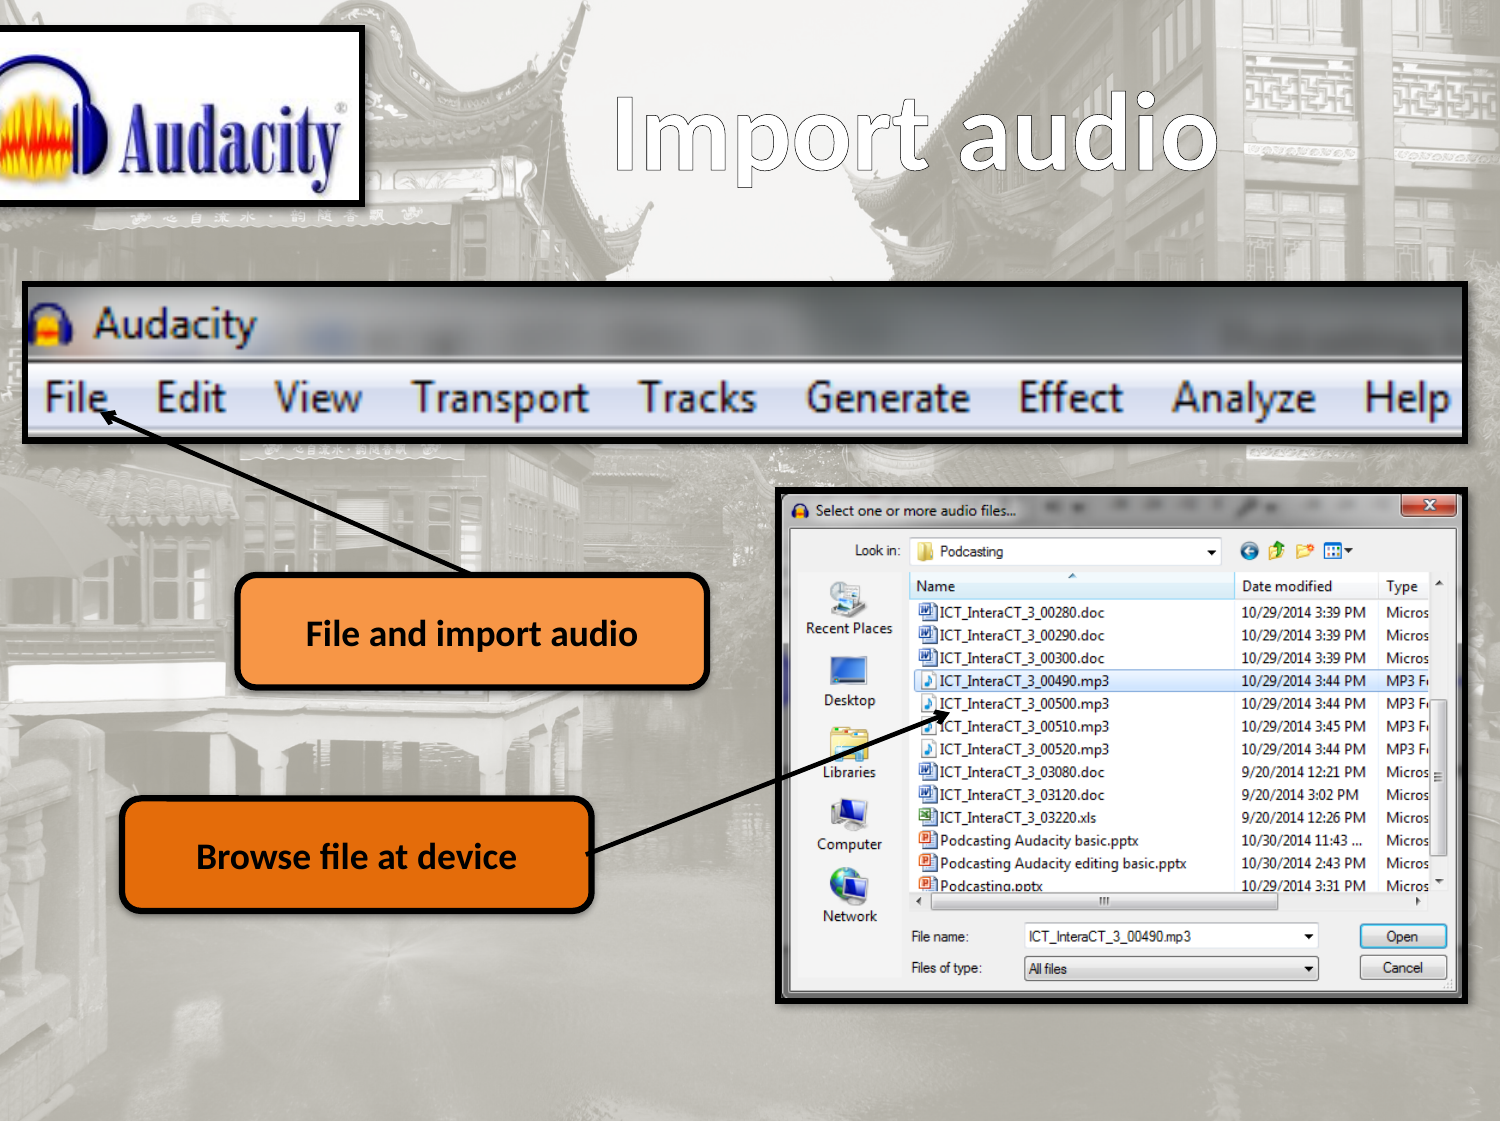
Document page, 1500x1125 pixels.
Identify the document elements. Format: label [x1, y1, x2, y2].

text_box [99, 412, 473, 576]
picture [0, 0, 1500, 1122]
text_box [585, 712, 951, 855]
